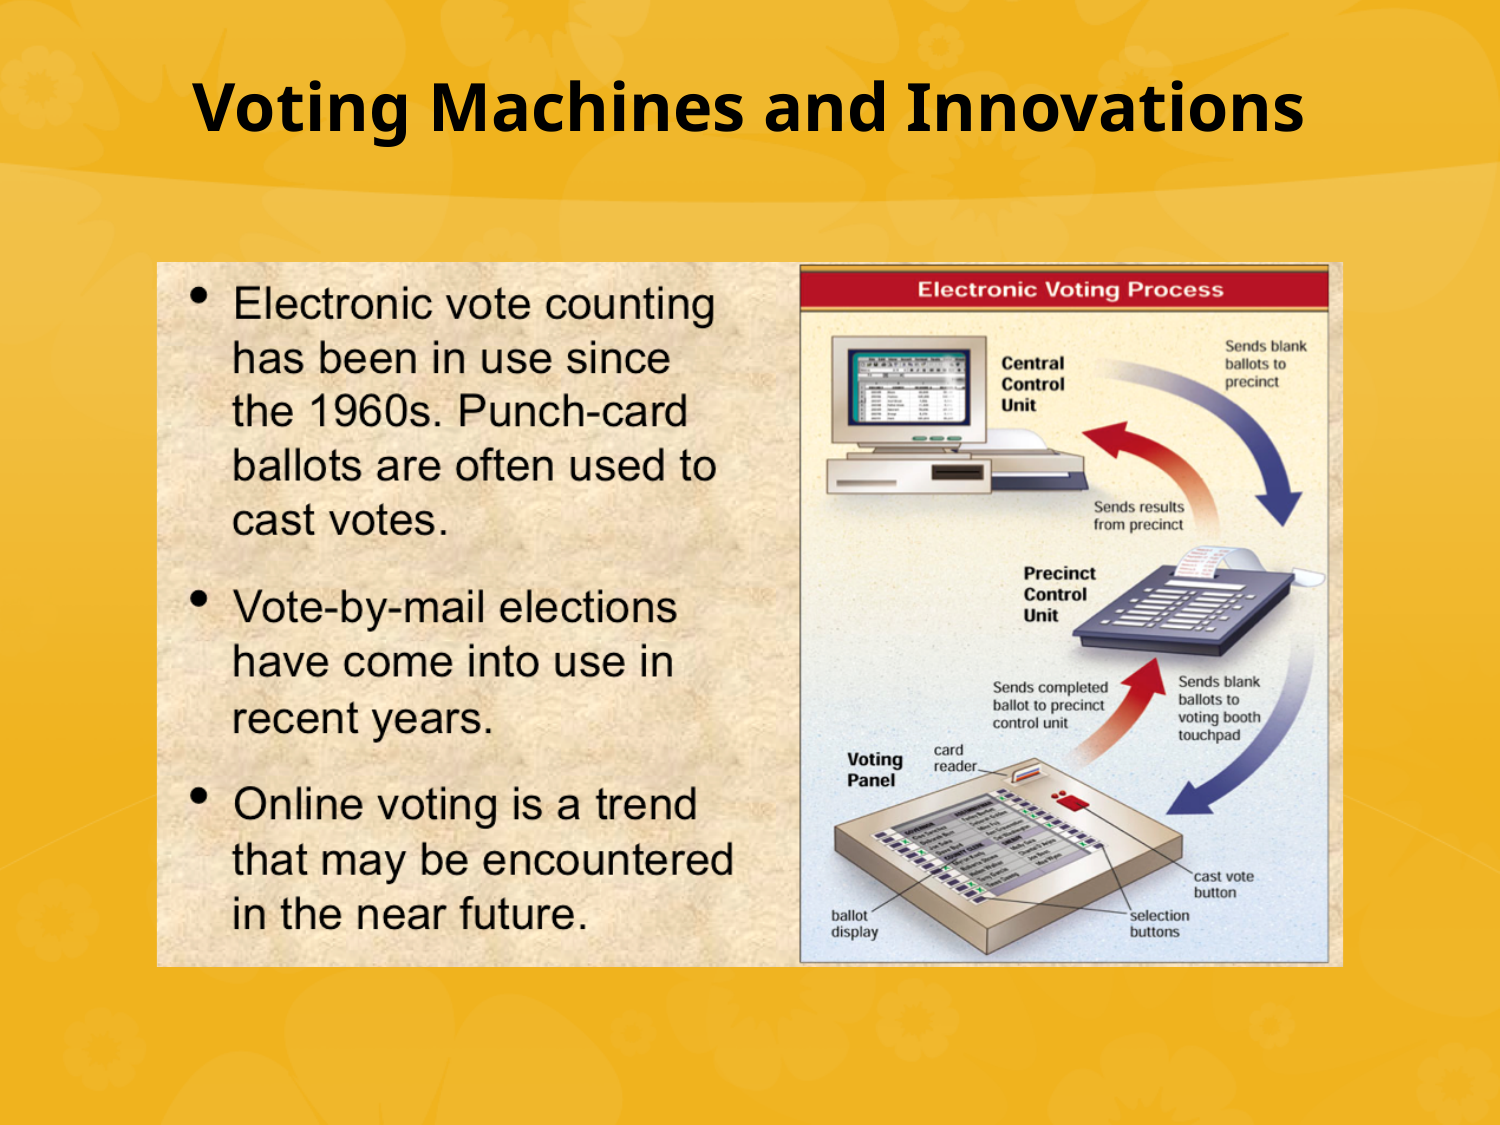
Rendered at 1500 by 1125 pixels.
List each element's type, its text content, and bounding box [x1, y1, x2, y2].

title Voting Machines and Innovations [127, 14, 1372, 203]
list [156, 262, 1344, 967]
picture [0, 0, 1500, 1125]
